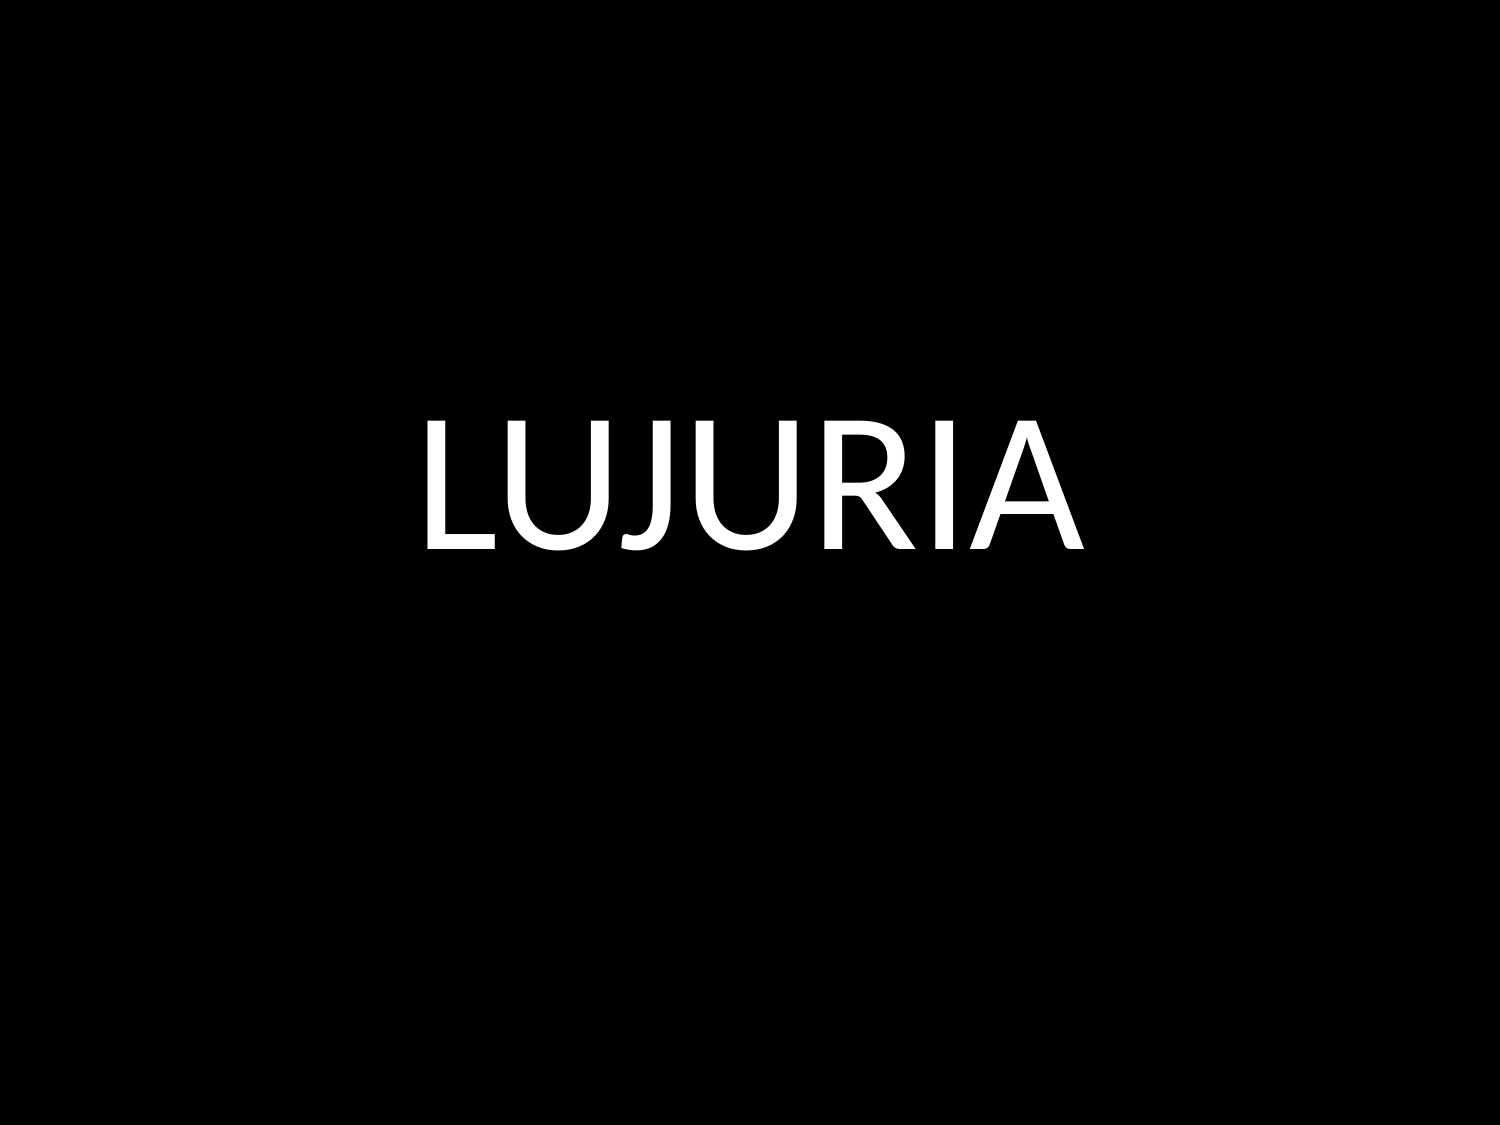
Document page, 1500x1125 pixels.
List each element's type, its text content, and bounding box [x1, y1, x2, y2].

title LUJURIA [112, 349, 1388, 591]
